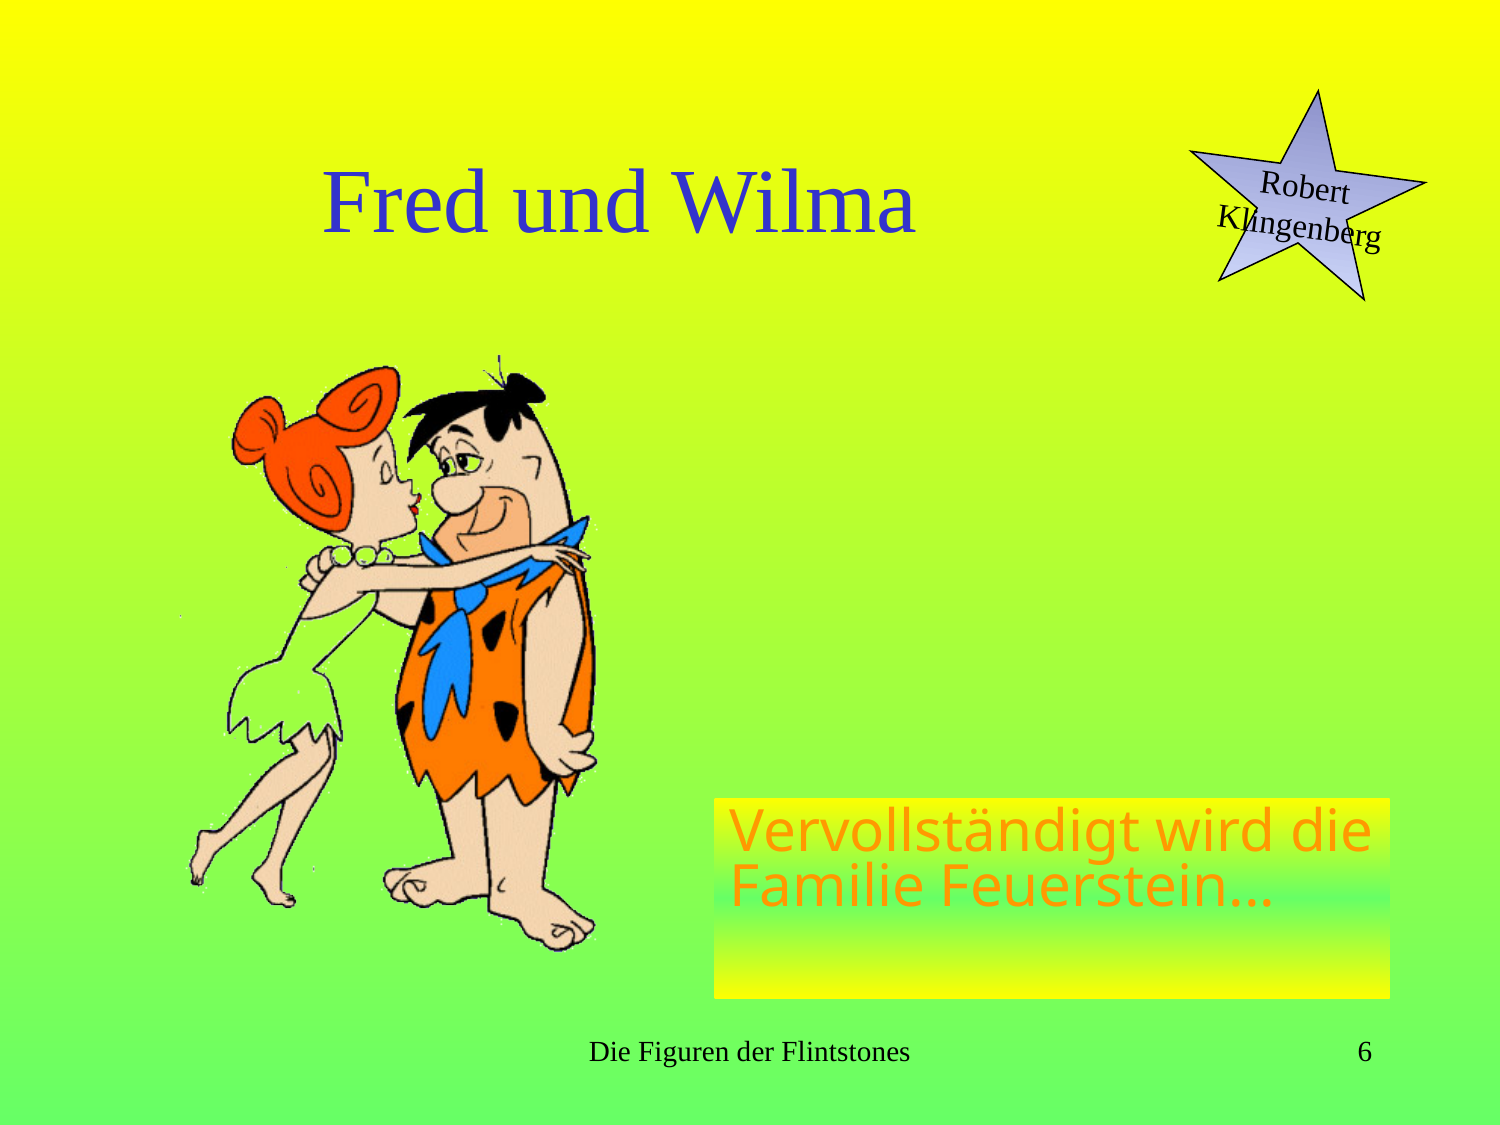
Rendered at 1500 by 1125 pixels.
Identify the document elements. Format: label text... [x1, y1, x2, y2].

slide_number 6 [1074, 1024, 1388, 1101]
picture [174, 349, 628, 963]
footer Die Figuren der Flintstones [512, 1024, 988, 1101]
title Fred und Wilma [112, 101, 1129, 290]
list Vervollständigt wird die Familie Feuerstein... [714, 798, 1390, 999]
